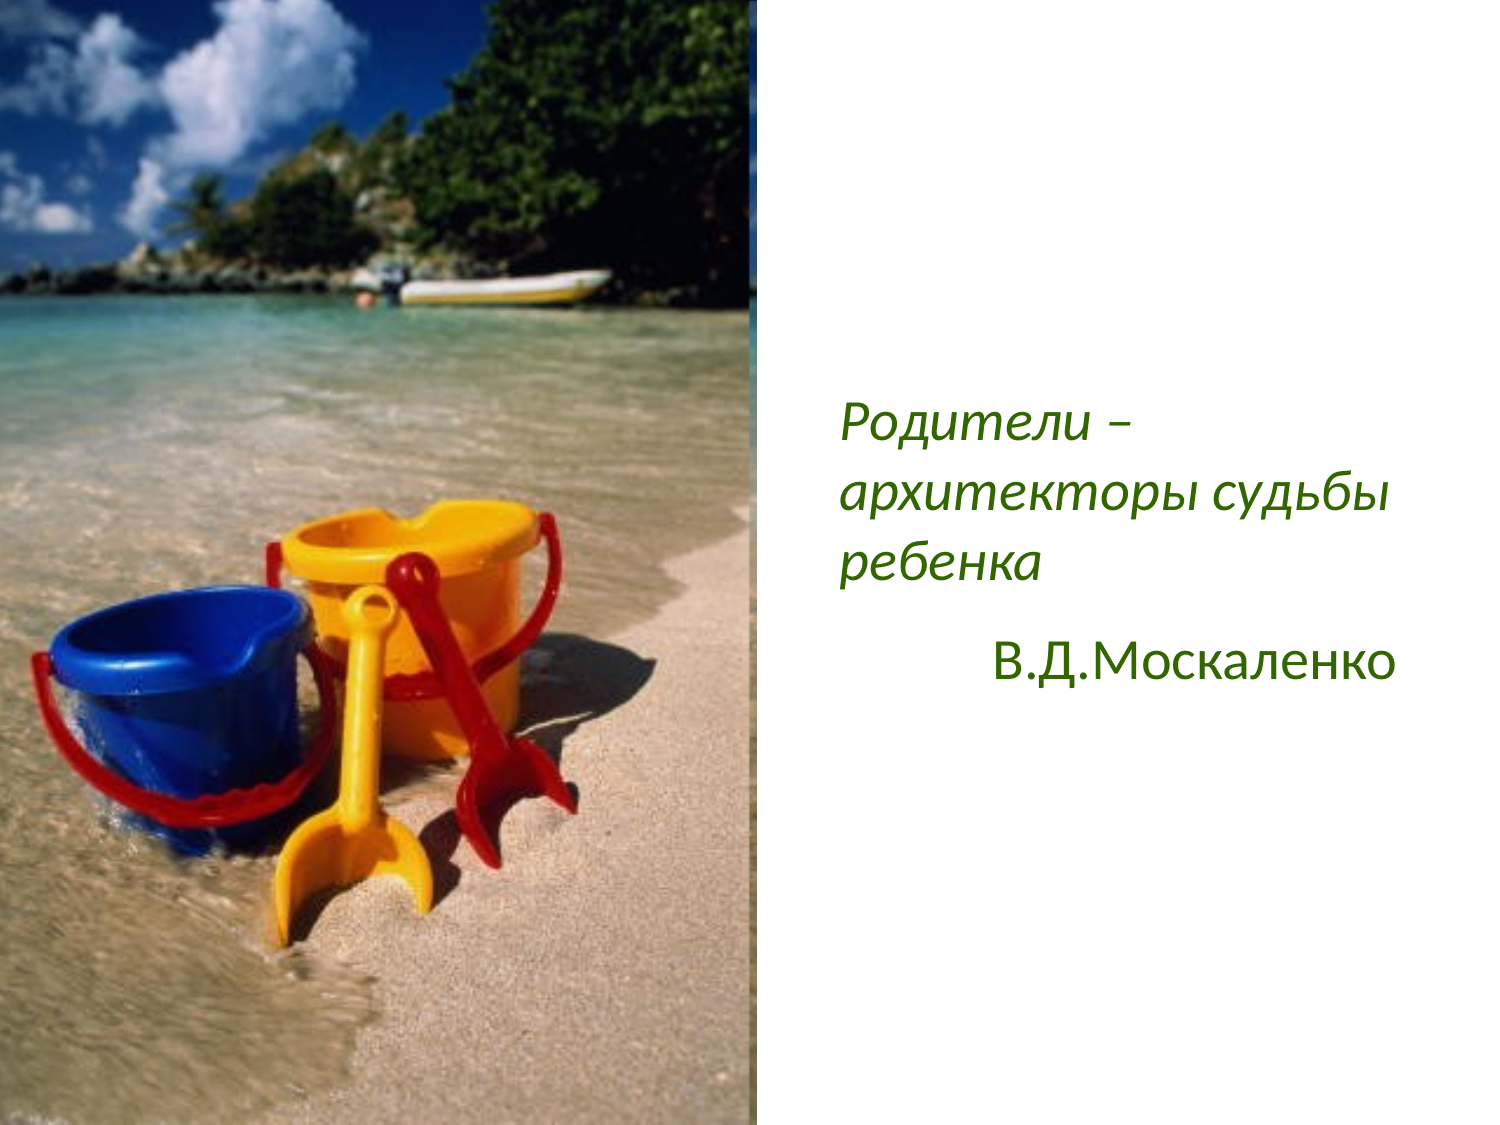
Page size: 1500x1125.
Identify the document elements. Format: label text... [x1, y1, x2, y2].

picture [0, 0, 758, 1125]
text_box Родители – архитекторы судьбы ребенка В.Д.Москаленко [824, 374, 1413, 699]
